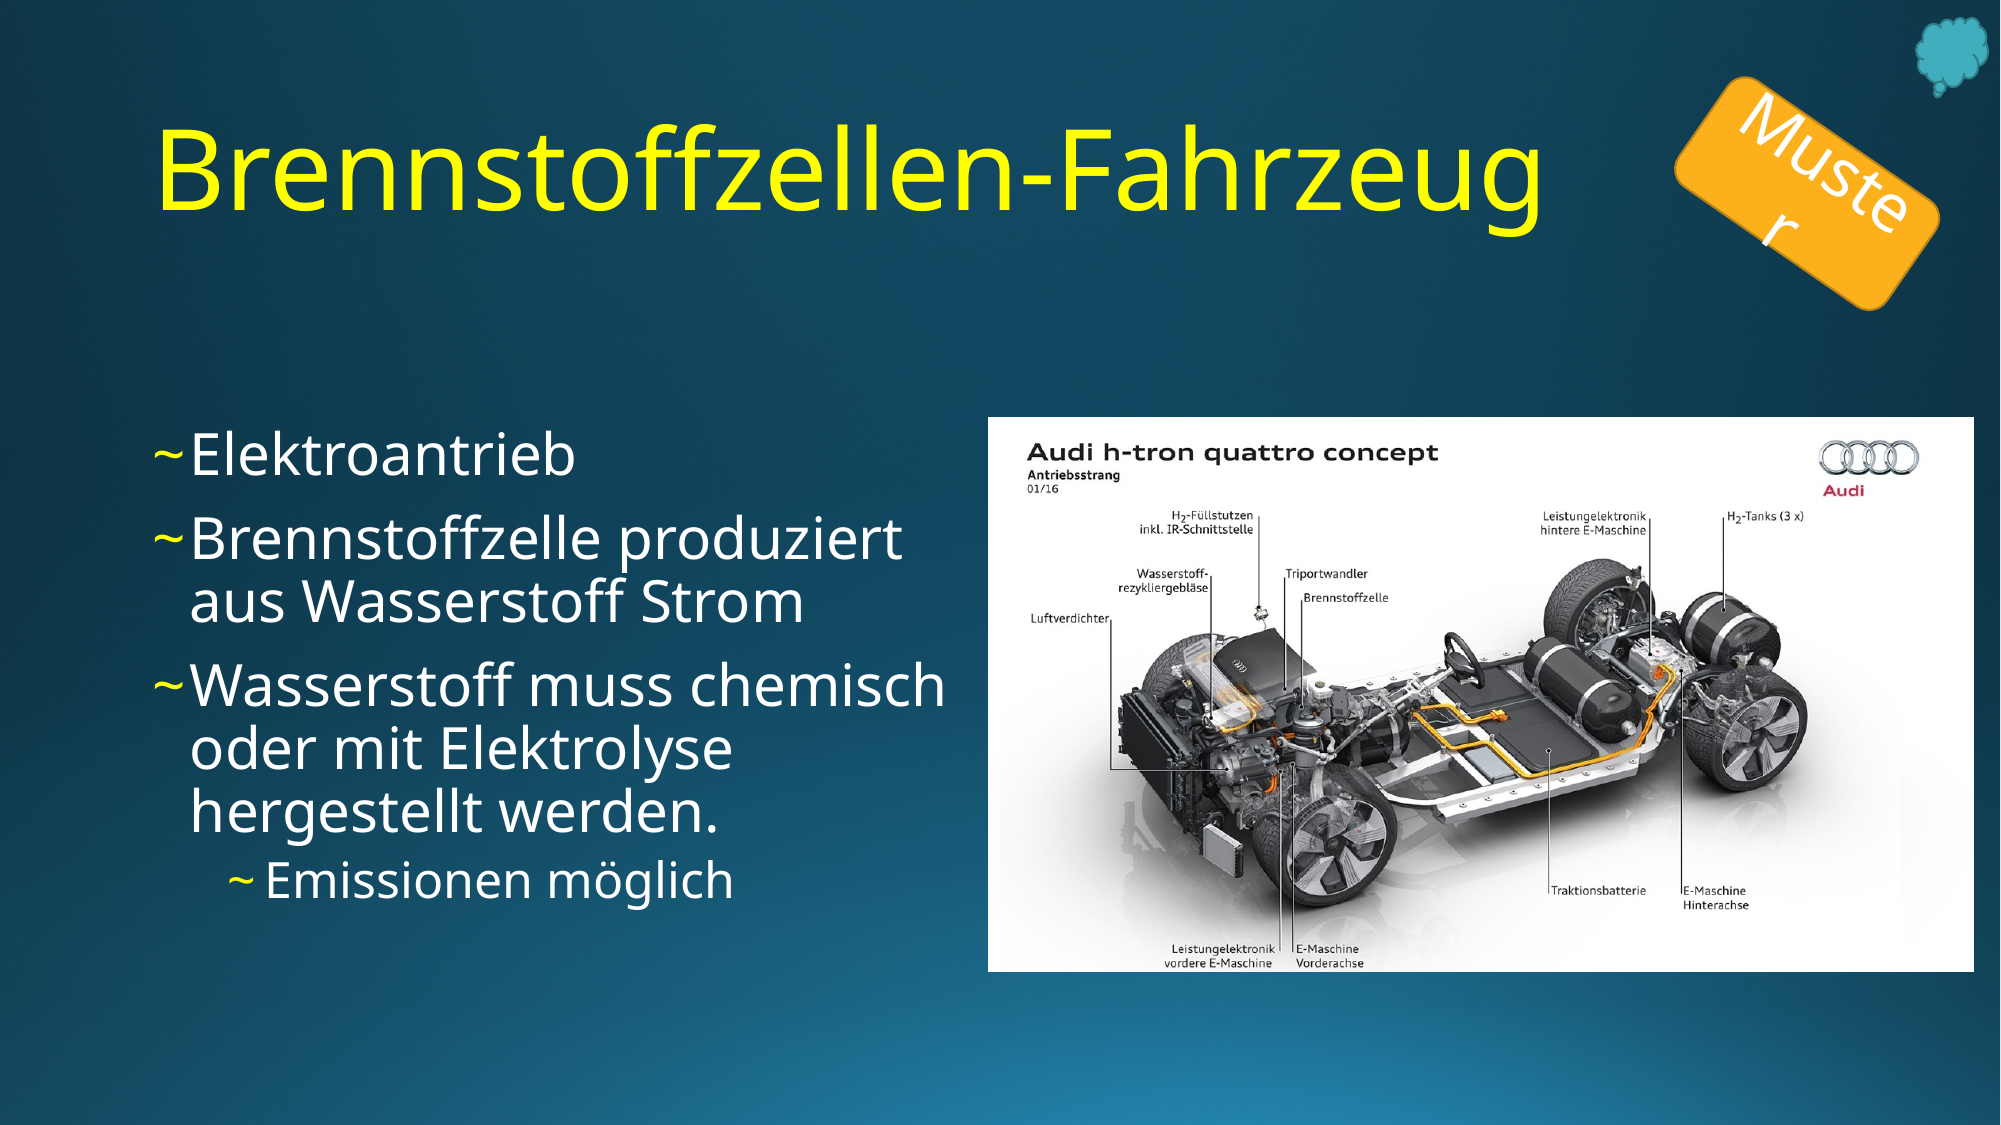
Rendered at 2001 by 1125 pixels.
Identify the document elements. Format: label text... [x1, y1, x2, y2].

title Brennstoffzellen-Fahrzeug [137, 59, 1863, 278]
text_box Muster [1674, 76, 1941, 311]
list Elektroantrieb Brennstoffzelle produziert aus Wasserstoff Strom Wasserstoff muss chemisch oder mit Elektrolyse hergestellt werden. Emissionen möglich [137, 417, 971, 1014]
text_box [151, 416, 537, 492]
picture [0, 0, 2001, 1125]
